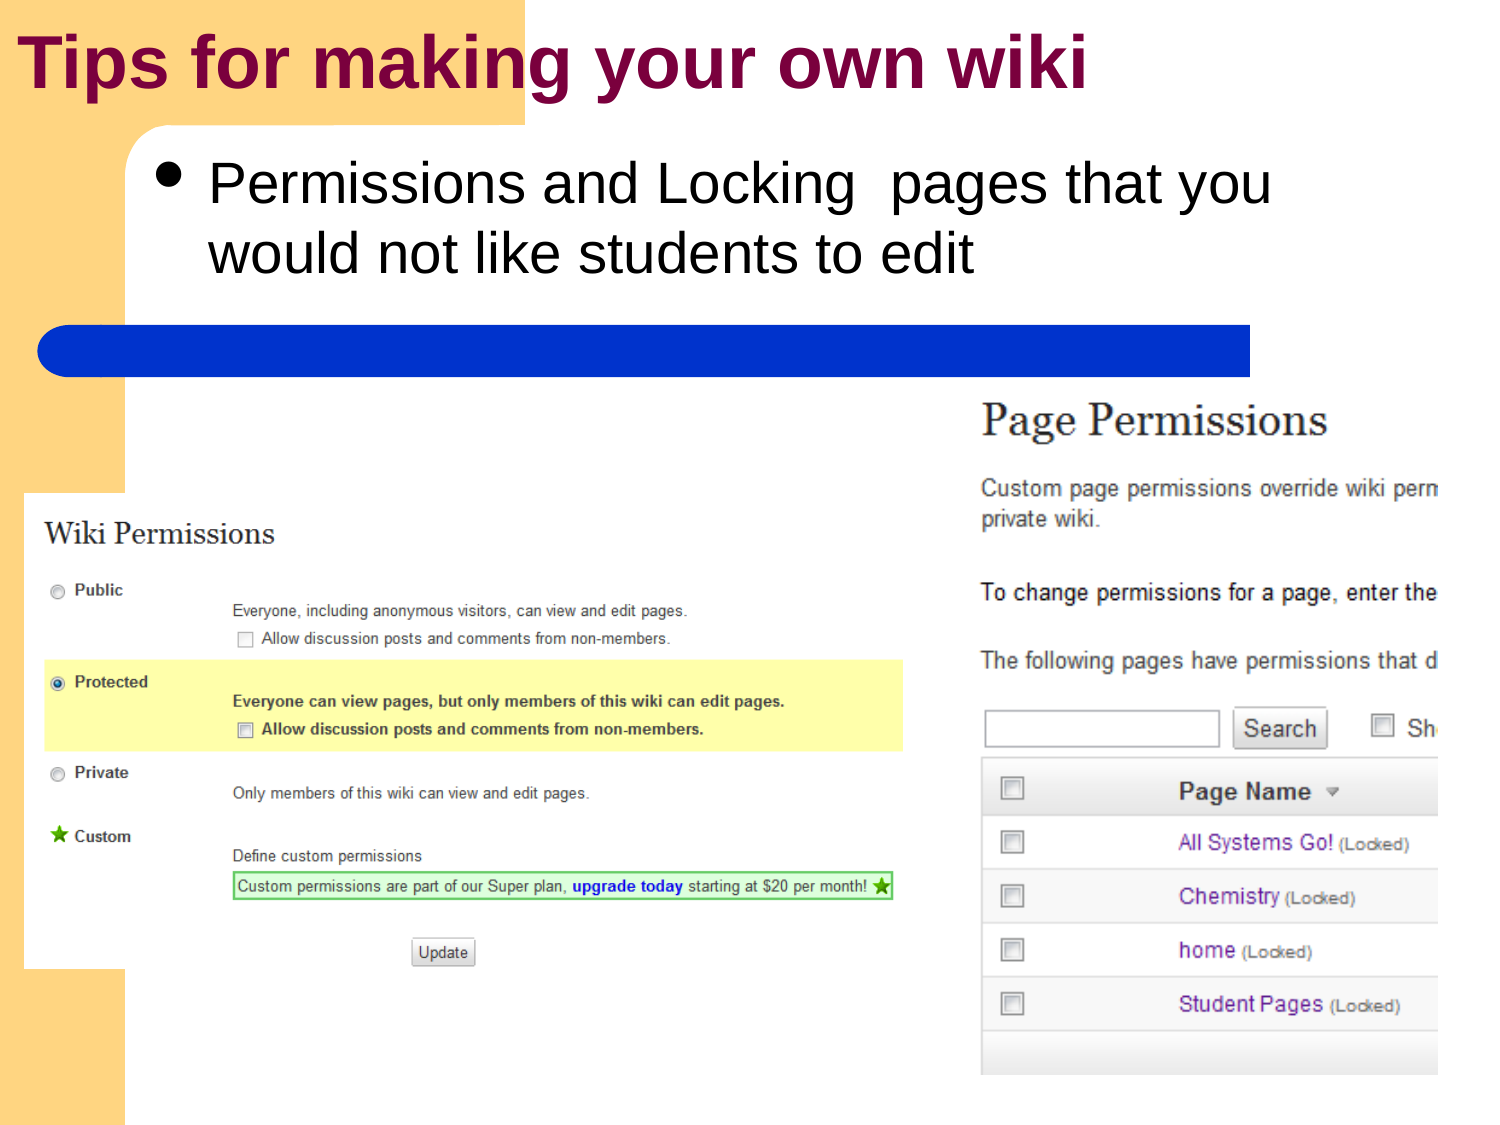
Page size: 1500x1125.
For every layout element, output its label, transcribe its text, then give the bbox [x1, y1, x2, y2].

list Permissions and Locking pages that you would not like students to edit [137, 137, 1451, 238]
title Tips for making your own wiki [2, 5, 1476, 113]
picture [958, 387, 1438, 1075]
picture [24, 493, 903, 969]
